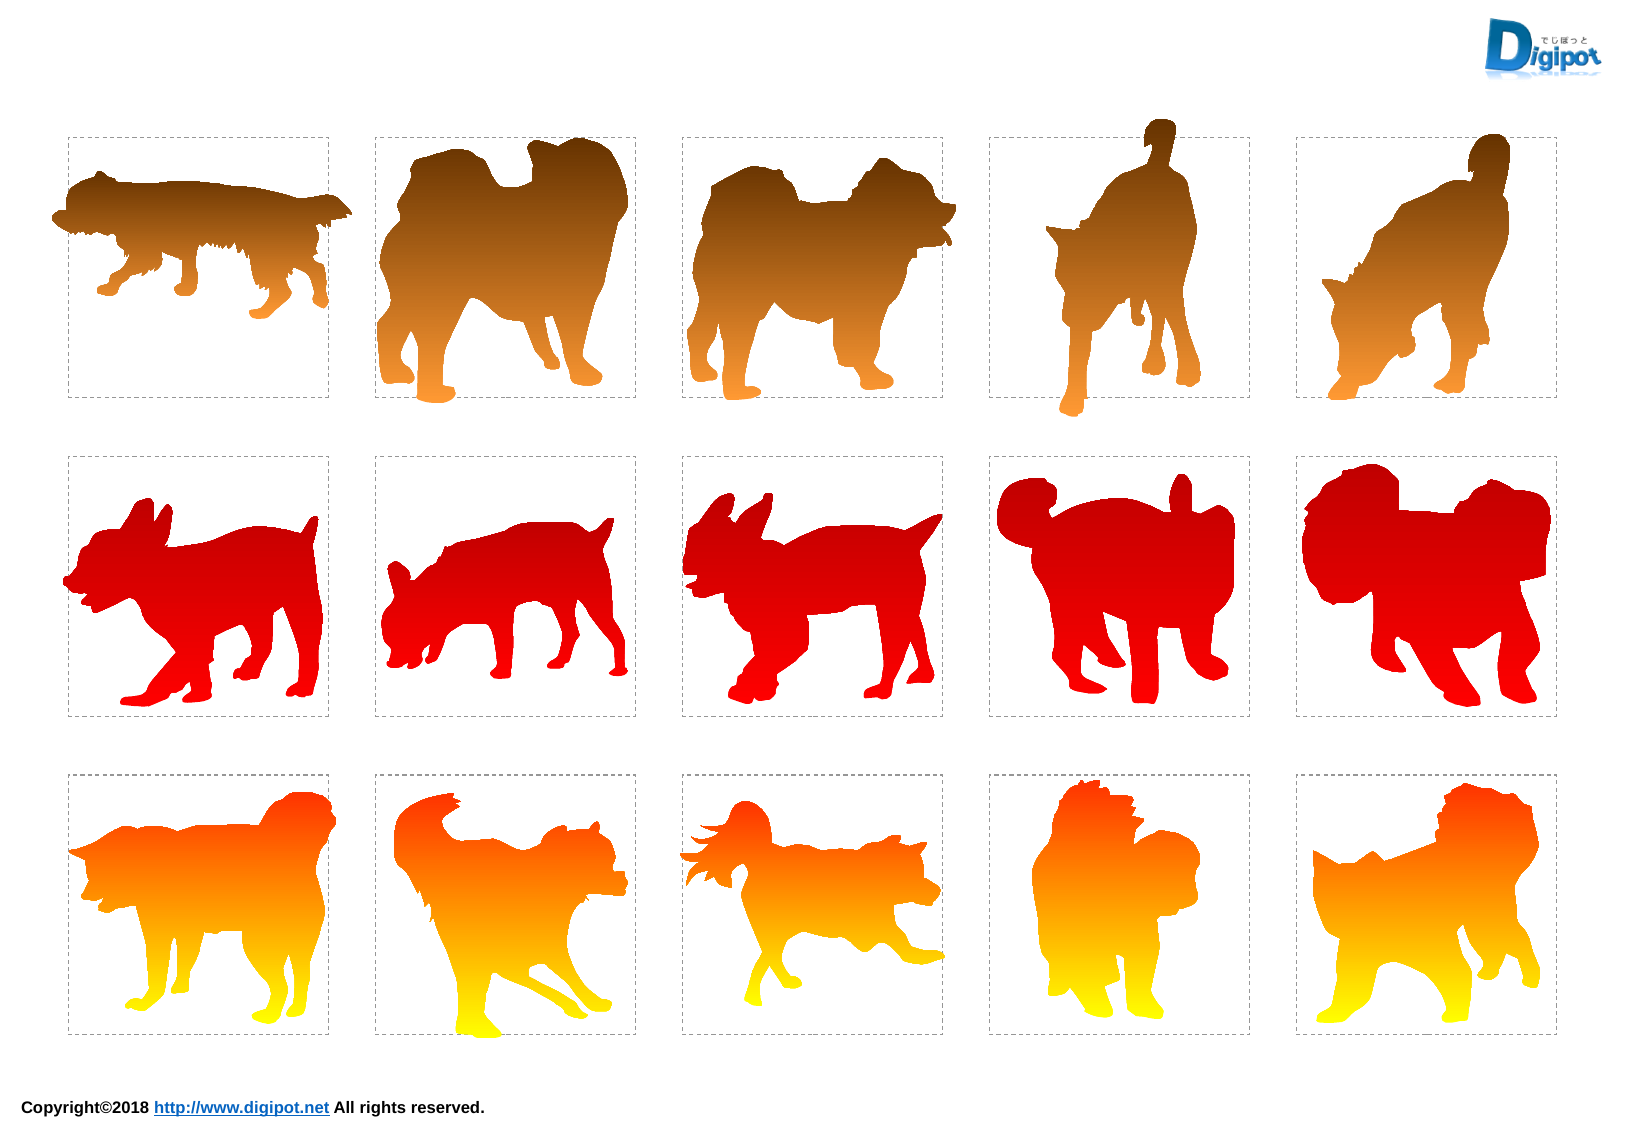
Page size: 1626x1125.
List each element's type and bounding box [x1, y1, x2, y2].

picture [1485, 18, 1602, 82]
text_box [1313, 783, 1540, 1023]
text_box [1301, 464, 1552, 707]
text_box [376, 137, 628, 403]
text_box [997, 473, 1236, 705]
text_box [679, 801, 946, 1007]
text_box [394, 793, 628, 1039]
text_box [1321, 134, 1511, 401]
text_box [63, 498, 323, 707]
text_box [69, 791, 336, 1024]
text_box [686, 157, 957, 401]
text_box [1032, 780, 1200, 1020]
text_box [381, 517, 628, 679]
text_box [52, 171, 353, 319]
text_box [682, 492, 943, 705]
text_box [1045, 118, 1201, 417]
